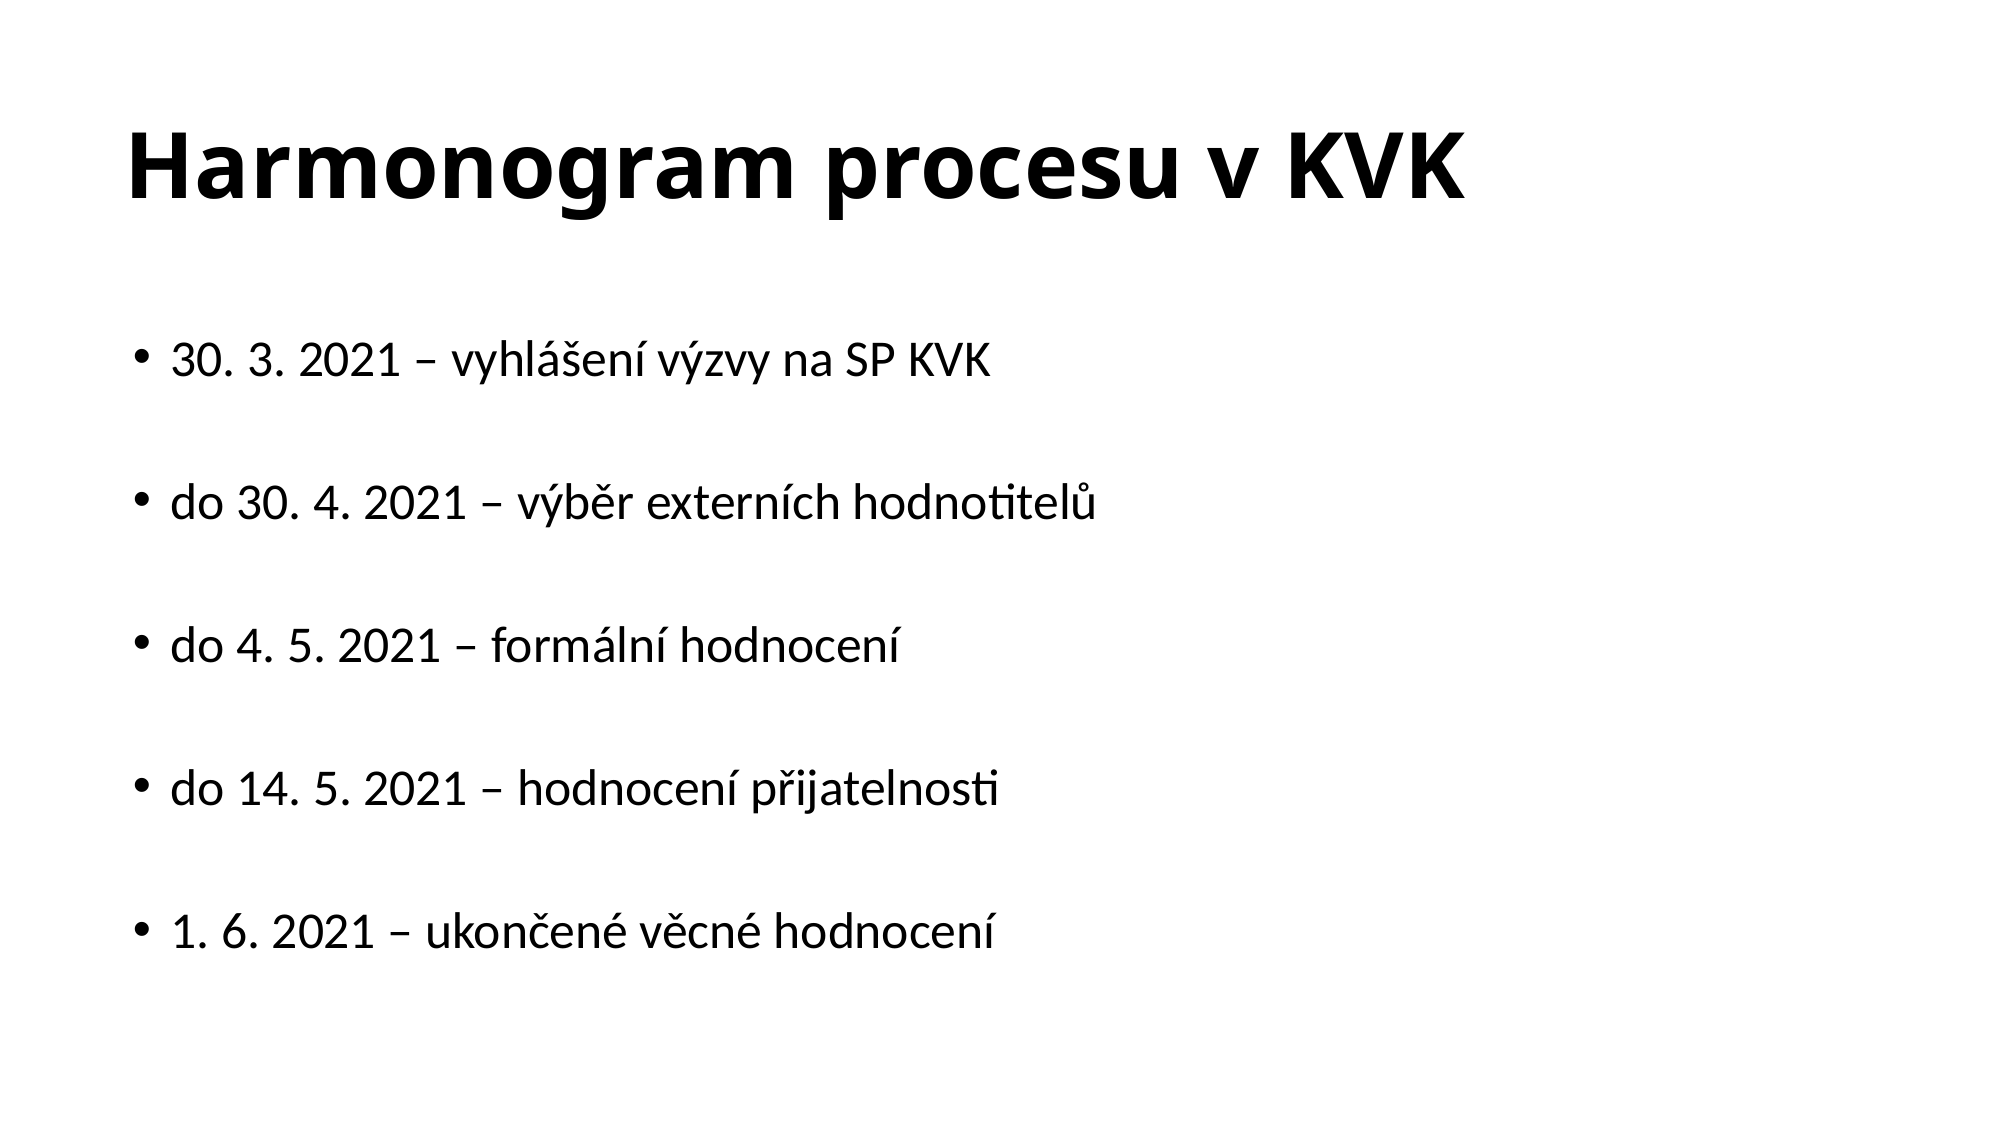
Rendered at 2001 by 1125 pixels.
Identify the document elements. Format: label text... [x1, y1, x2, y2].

list 30. 3. 2021 – vyhlášení výzvy na SP KVK do 30. 4. 2021 – výběr externích hodnotitelů do 4. 5. 2021 – formální hodnocení do 14. 5. 2021 – hodnocení přijatelnosti 1. 6. 2021 – ukončené věcné hodnocení [117, 255, 1882, 970]
title Harmonogram procesu v KVK [109, 59, 1835, 278]
